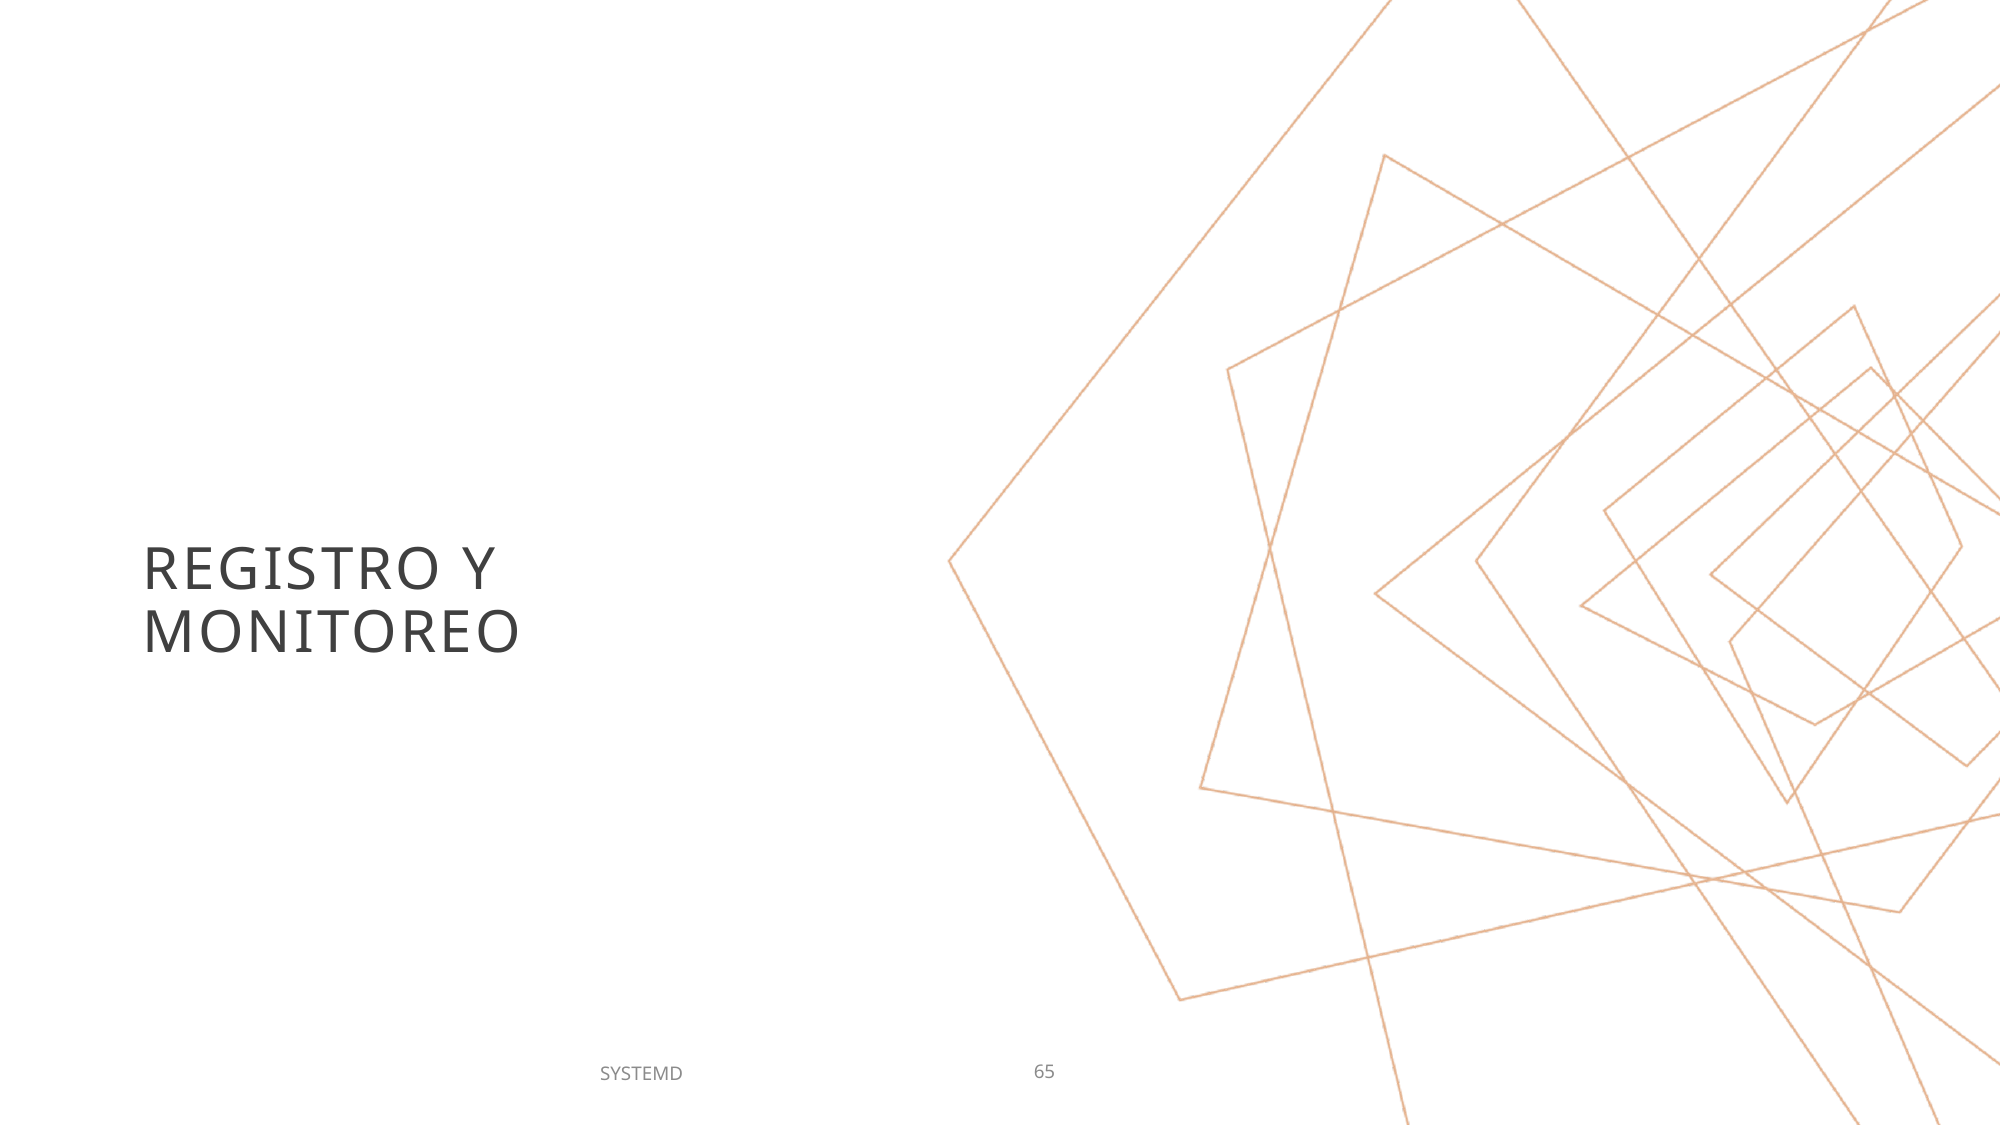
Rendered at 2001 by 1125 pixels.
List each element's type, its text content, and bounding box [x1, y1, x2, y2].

footer SYSTEMD [437, 1042, 846, 1103]
slide_number 65 [908, 1042, 1071, 1103]
title Registro y monitoreo [127, 512, 846, 673]
picture [900, 0, 2000, 1125]
